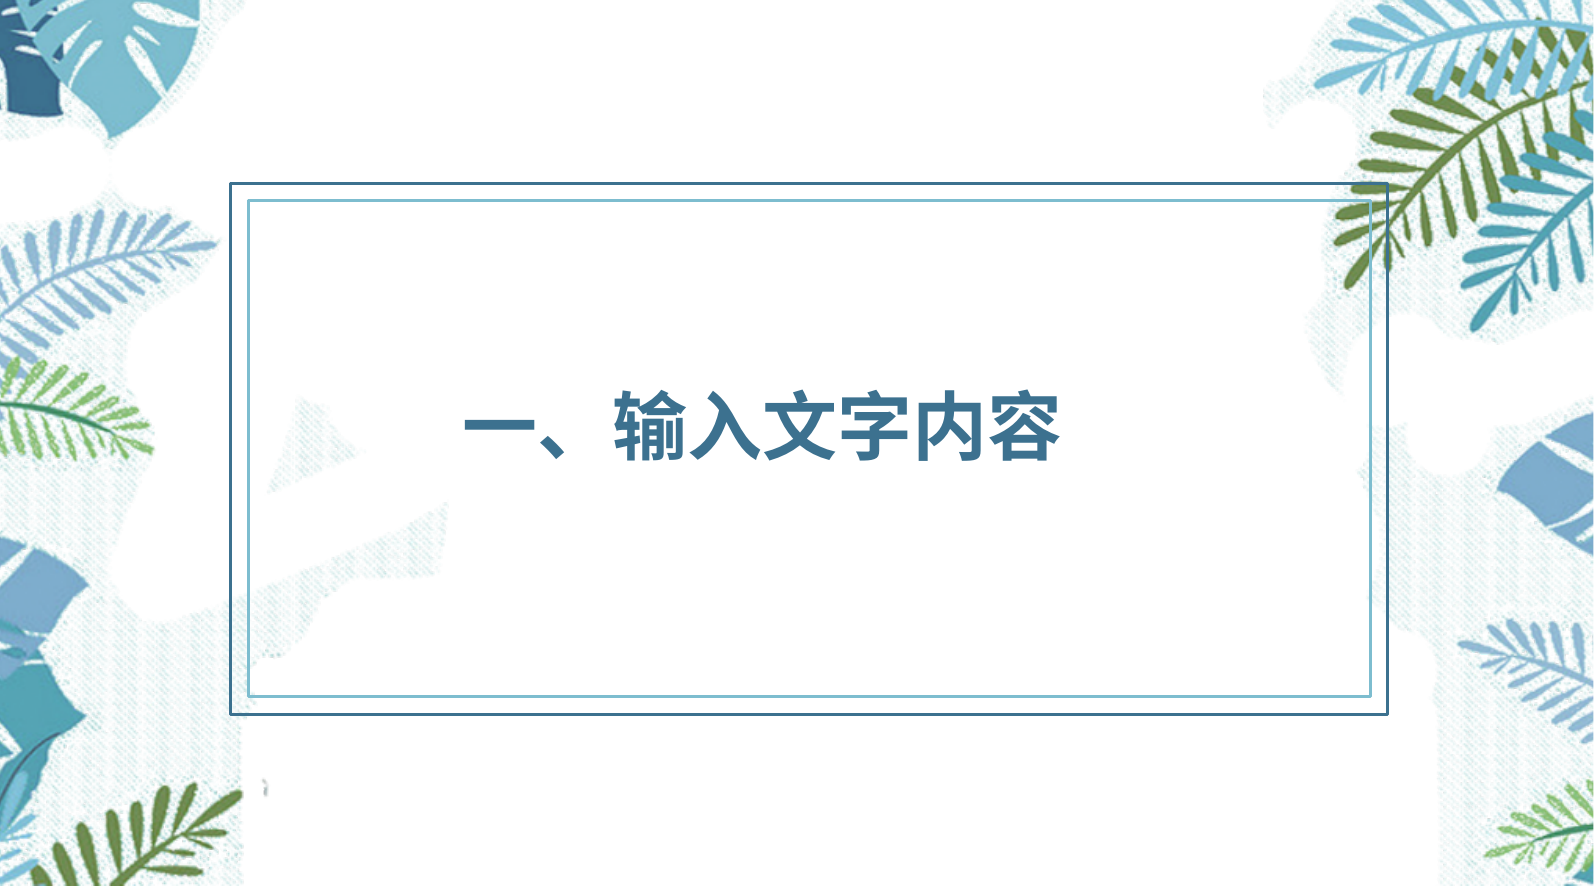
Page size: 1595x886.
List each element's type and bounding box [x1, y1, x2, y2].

text_box [247, 199, 1371, 698]
text_box [229, 182, 1389, 716]
picture [0, 0, 1594, 886]
